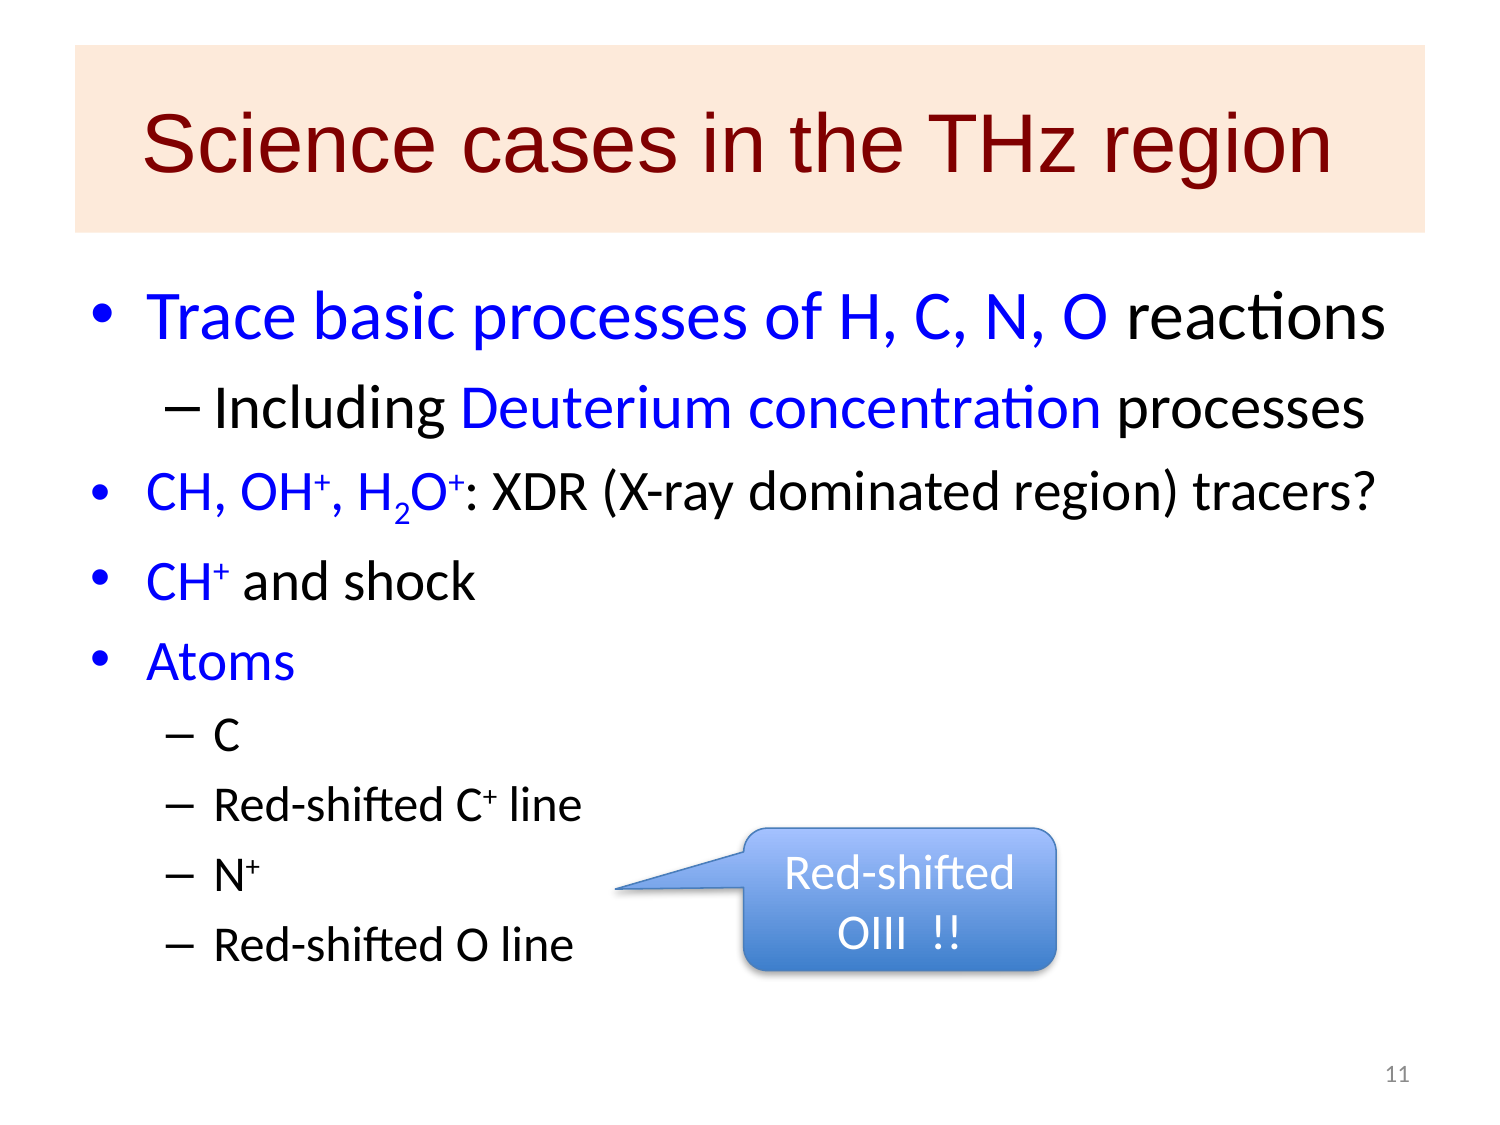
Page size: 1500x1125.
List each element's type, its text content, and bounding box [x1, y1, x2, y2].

slide_number 11 [1074, 1042, 1425, 1103]
title Science cases in the THz region [75, 45, 1425, 233]
text_box Red-shifted OIII !! [614, 827, 1057, 972]
list Trace basic processes of H, C, N, O reactions Including Deuterium concentration processes CH, OH+, H2O+: XDR (X-ray dominated region) tracers? CH+ and shock Atoms C Red-shifted C+ line N+ Red-shifted O line [75, 262, 1413, 1049]
